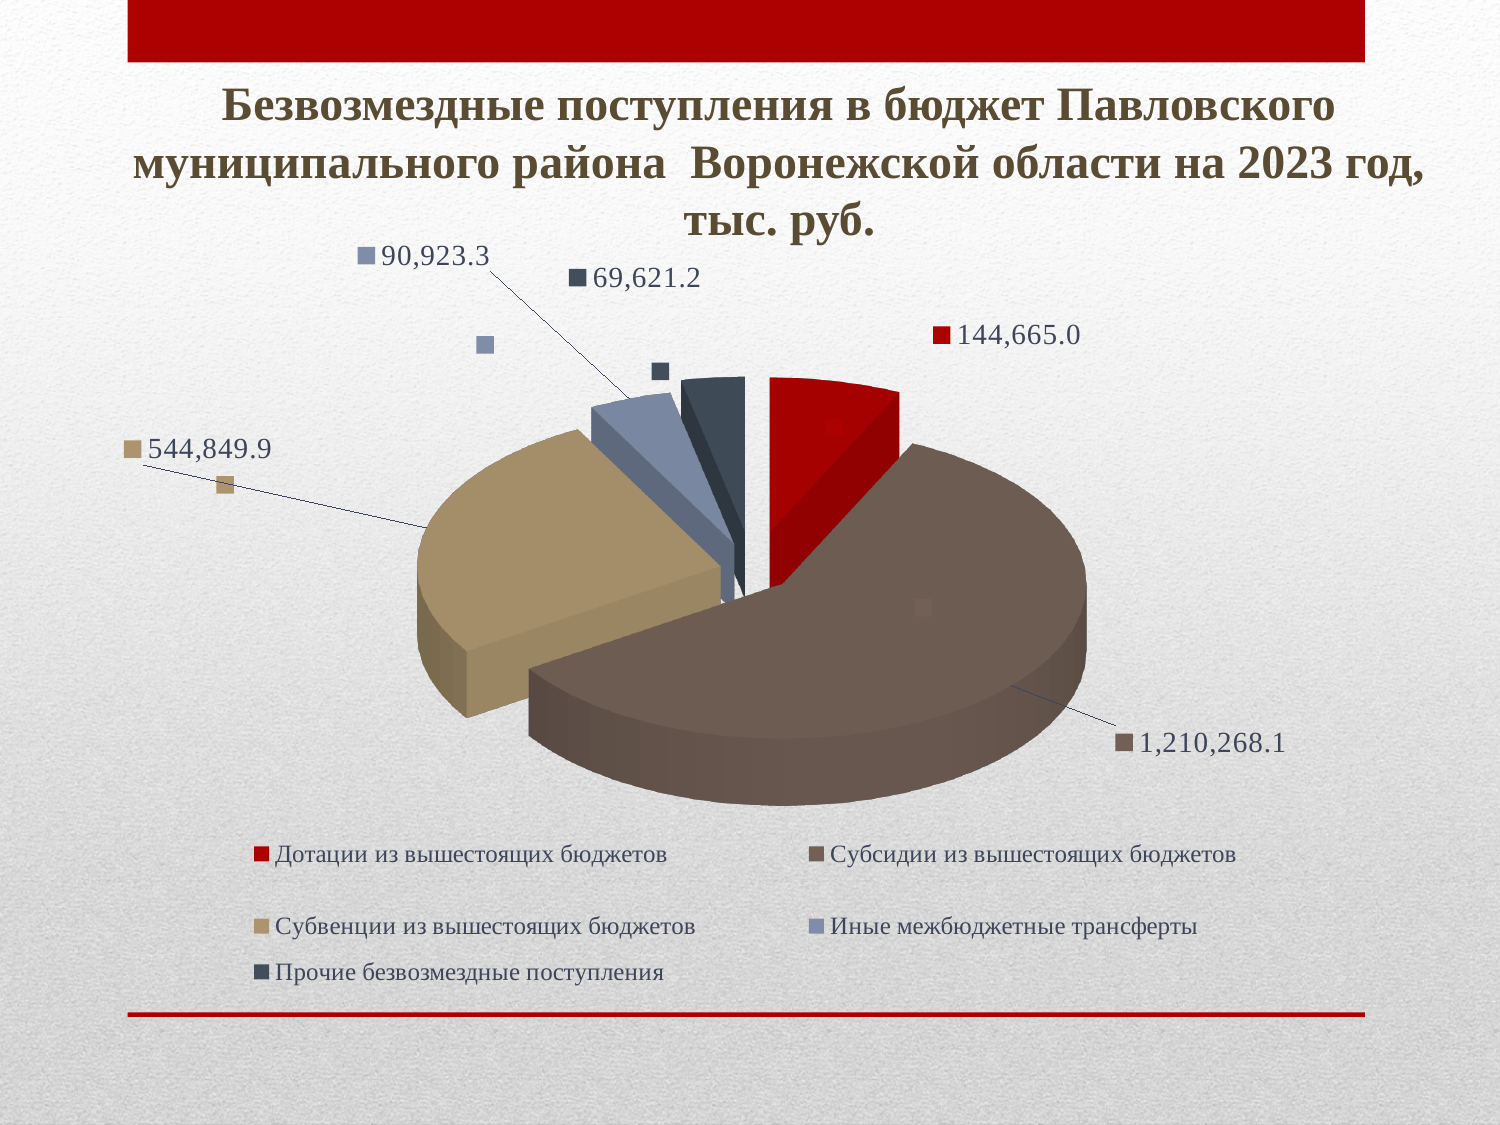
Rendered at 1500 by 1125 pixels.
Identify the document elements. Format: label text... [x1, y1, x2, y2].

text_box Безвозмездные поступления в бюджет Павловского муниципального района Воронежской области на 2023 год, тыс. руб. [100, 65, 1459, 253]
chart [123, 163, 1413, 1048]
